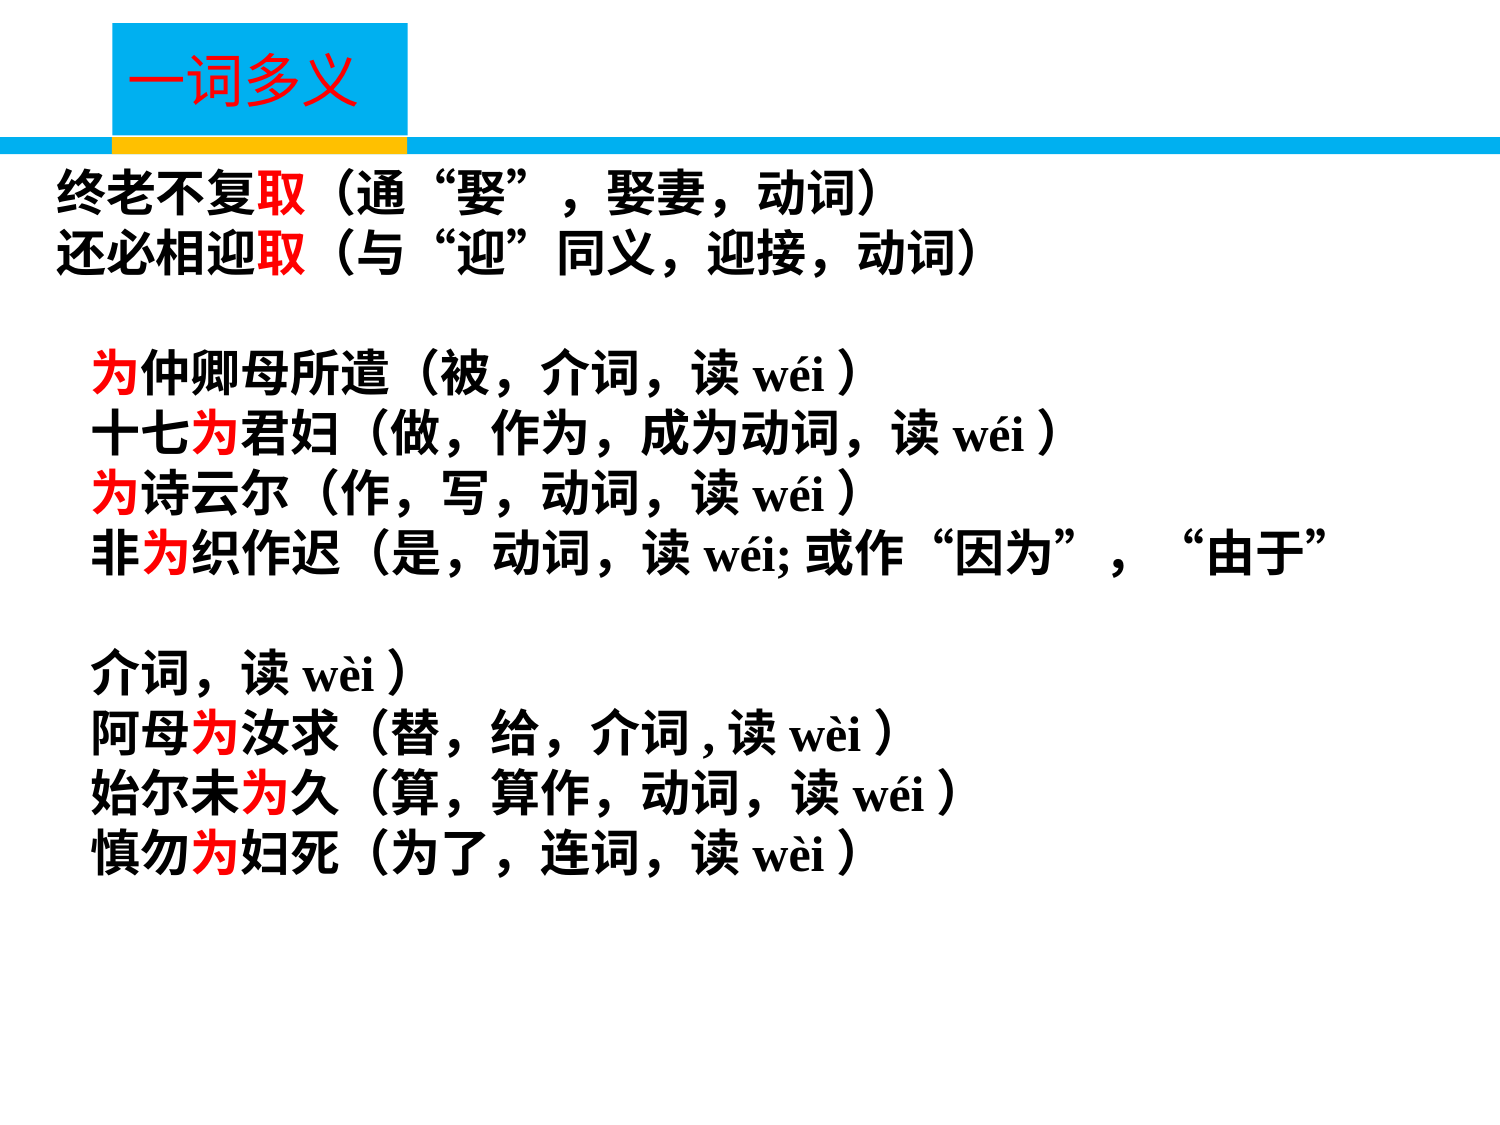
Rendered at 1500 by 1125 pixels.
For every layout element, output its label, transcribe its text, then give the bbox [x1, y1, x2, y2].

text_box 终老不复取（通“娶”，娶妻，动词） 还必相迎取（与“迎”同义，迎接，动词） 为仲卿母所遣（被，介词，读wéi） 十七为君妇（做，作为，成为动词，读wéi） 为诗云尔（作，写，动词，读wéi） 非为织作迟（是，动词，读wéi;或作“因为”，“由于” 介词，读wèi） 阿母为汝求（替，给，介词,读wèi） 始尔未为久（算，算作，动词，读wéi） 慎勿为妇死（为了，连词，读wèi） [41, 154, 1370, 889]
text_box [408, 137, 1500, 155]
text_box [0, 137, 111, 155]
text_box 一词多义 [112, 23, 408, 136]
text_box [111, 137, 408, 154]
